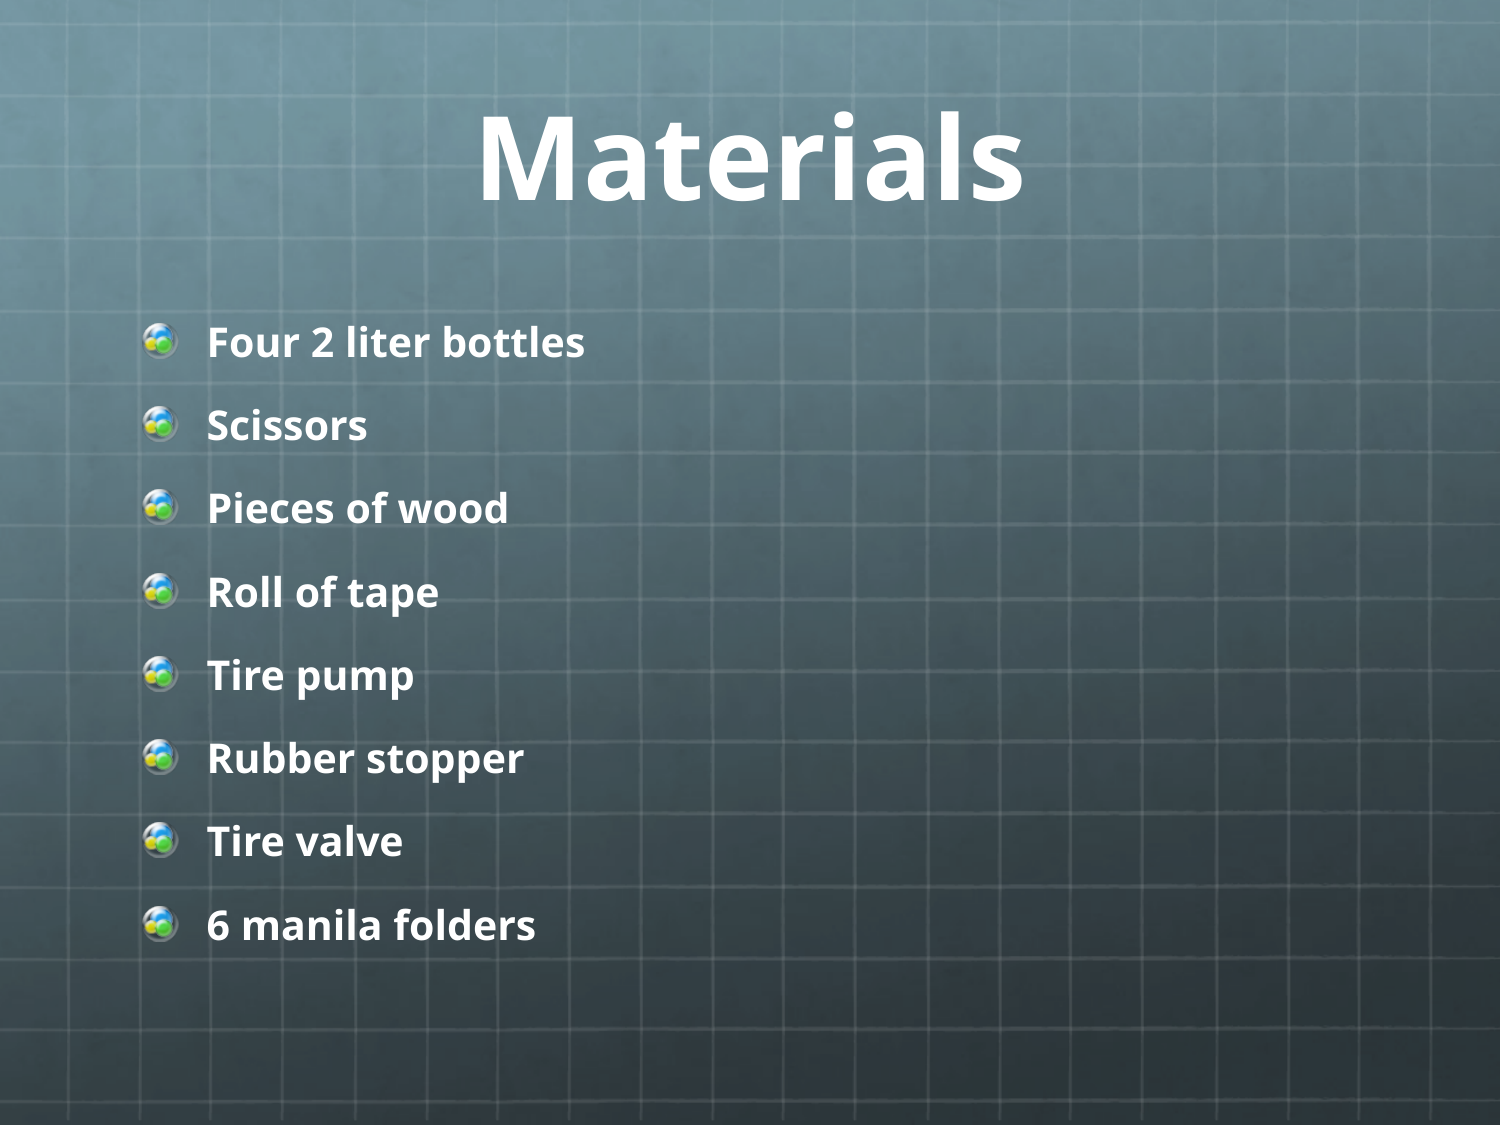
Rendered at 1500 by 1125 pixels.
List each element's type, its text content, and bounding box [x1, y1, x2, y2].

title Materials [127, 17, 1372, 289]
list Four 2 liter bottles Scissors Pieces of wood Roll of tape Tire pump Rubber stopper Tire valve 6 manila folders [127, 308, 1372, 958]
picture [0, 0, 1500, 1125]
